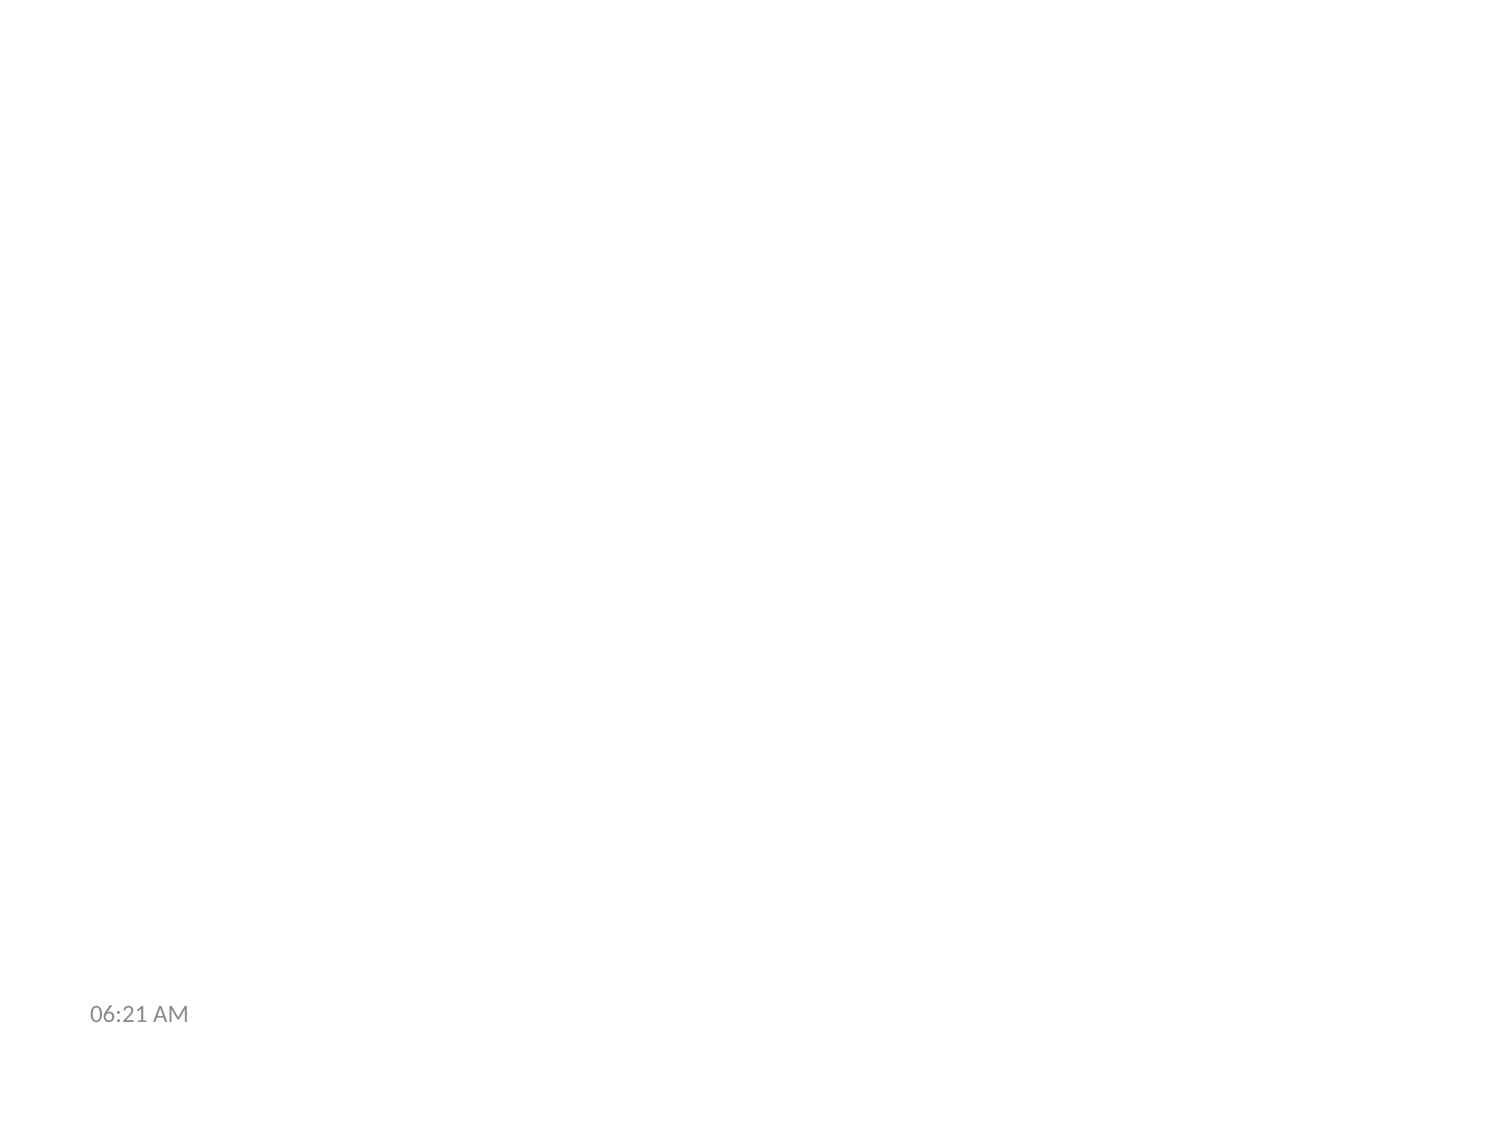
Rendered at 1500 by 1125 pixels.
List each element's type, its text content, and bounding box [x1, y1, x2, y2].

text_box 3:35 PM [75, 982, 425, 1043]
